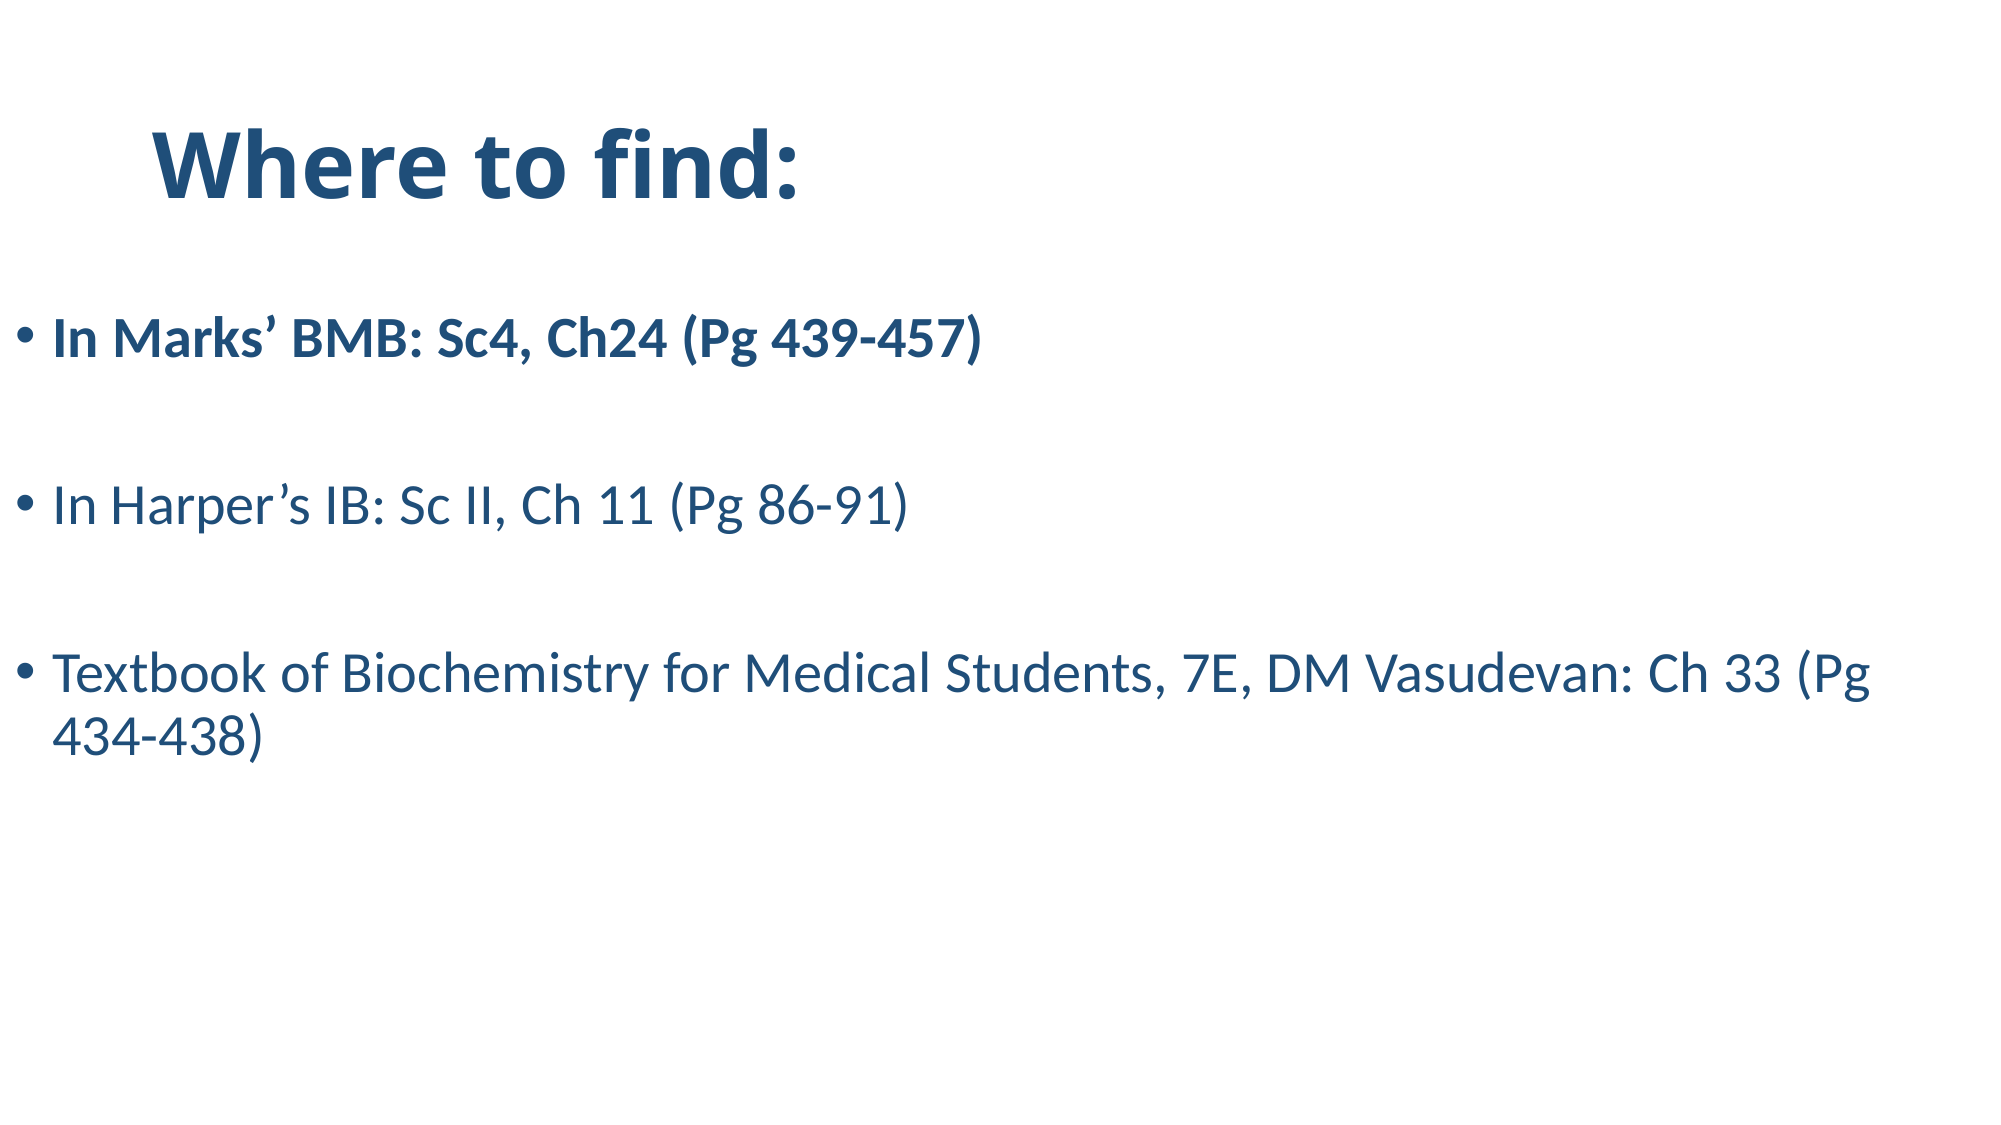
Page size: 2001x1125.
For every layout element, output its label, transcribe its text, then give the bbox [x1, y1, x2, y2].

list In Marks’ BMB: Sc4, Ch24 (Pg 439-457) In Harper’s IB: Sc II, Ch 11 (Pg 86-91) Textbook of Biochemistry for Medical Students, 7E, DM Vasudevan: Ch 33 (Pg 434-438) [0, 299, 2000, 1014]
title Where to find: [137, 59, 1863, 278]
